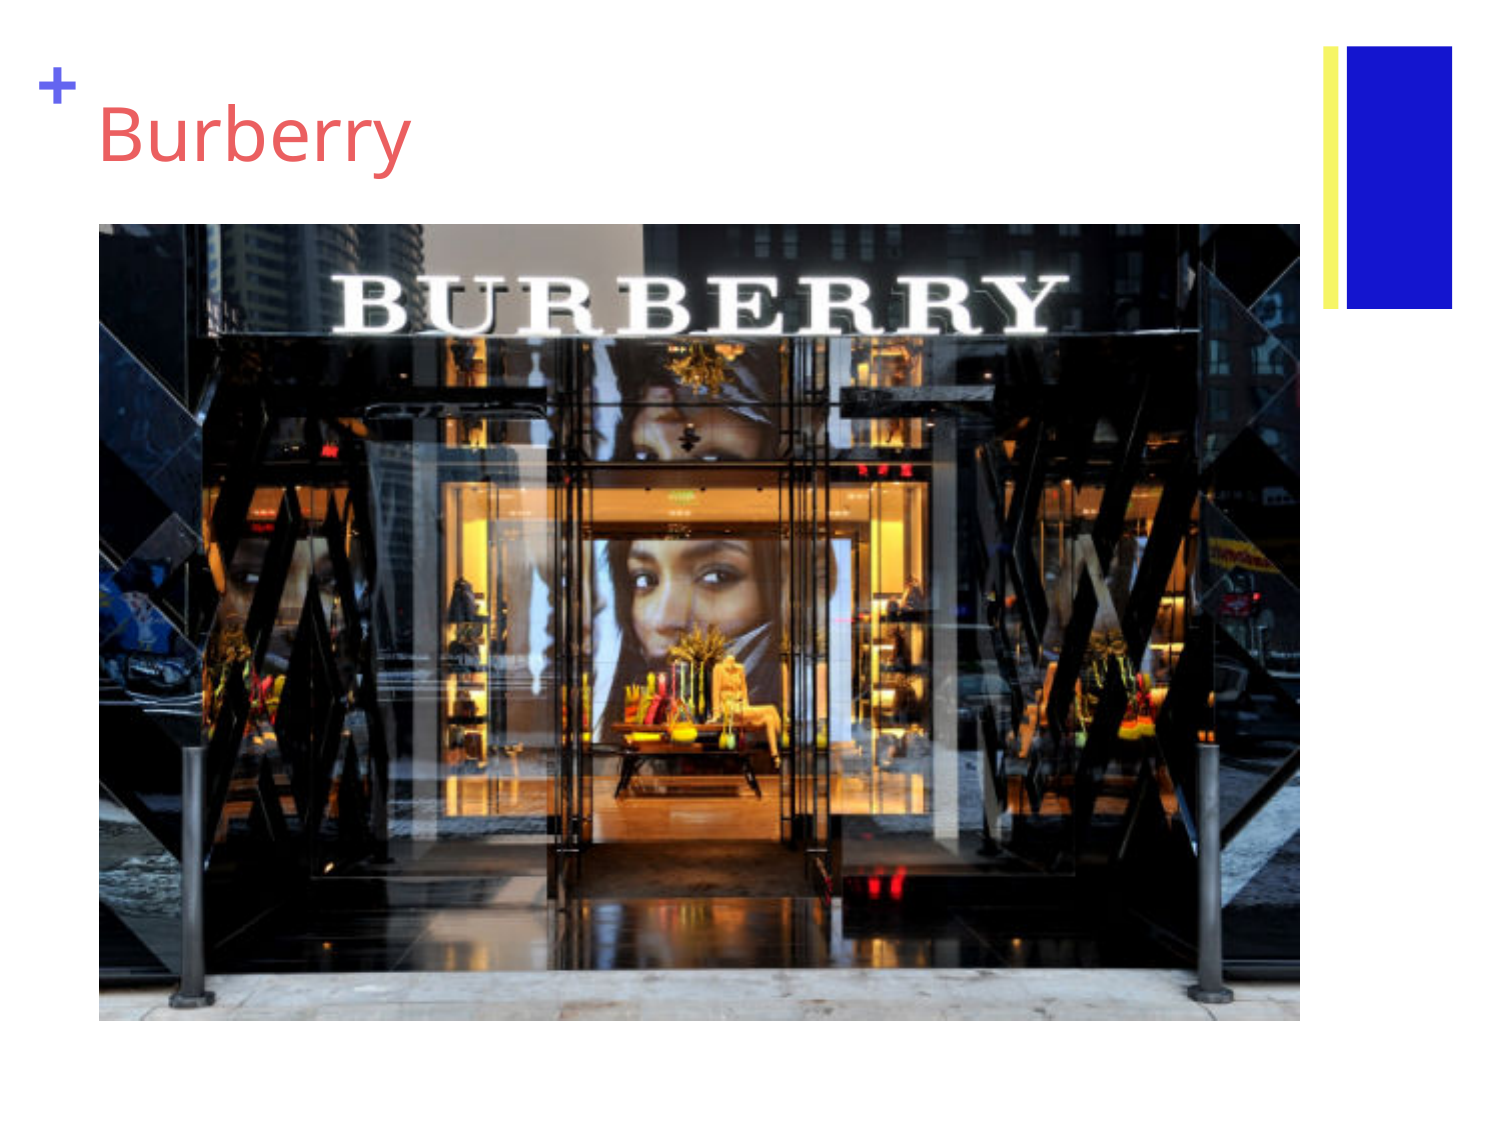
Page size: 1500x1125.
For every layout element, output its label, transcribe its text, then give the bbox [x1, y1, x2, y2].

picture [99, 224, 1301, 1022]
title Burberry [81, 79, 1322, 263]
